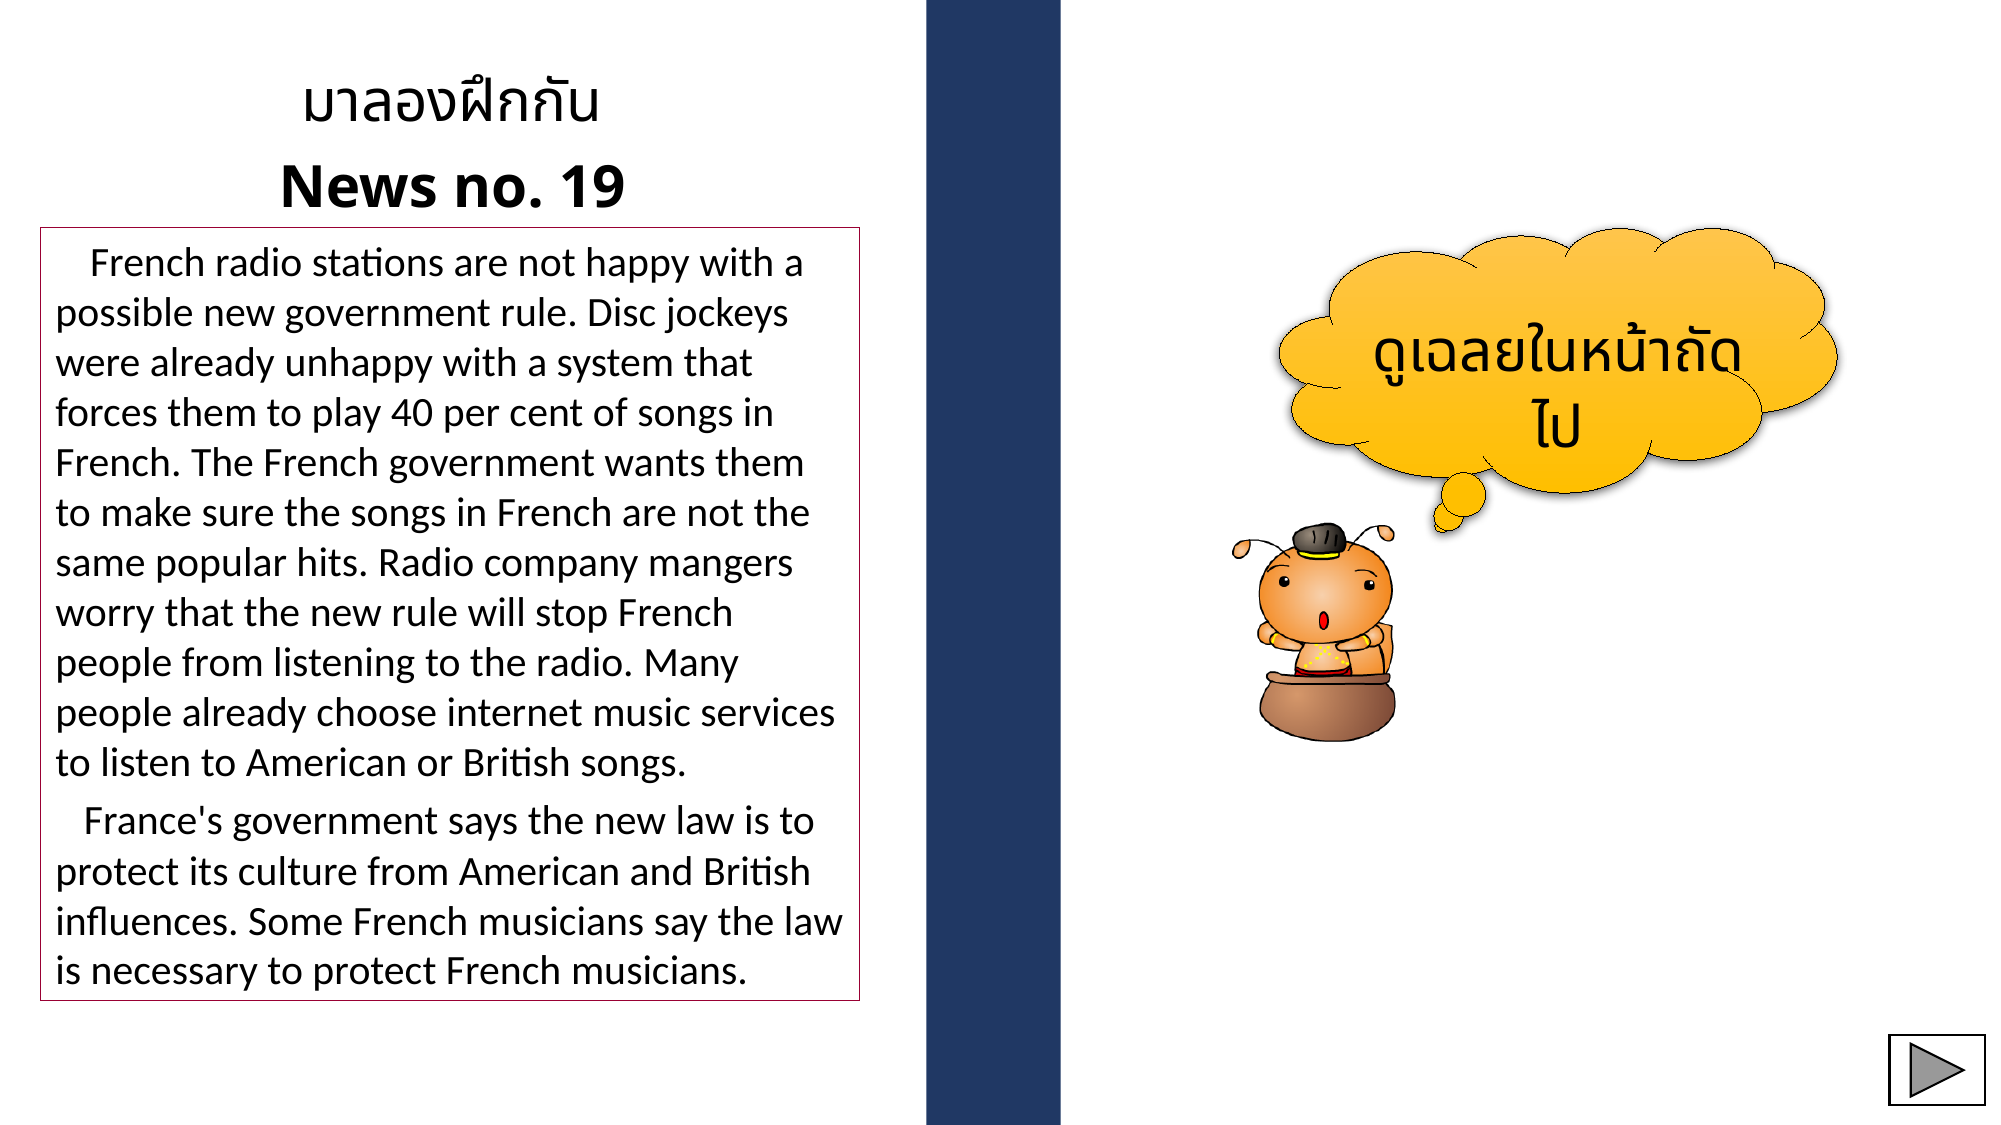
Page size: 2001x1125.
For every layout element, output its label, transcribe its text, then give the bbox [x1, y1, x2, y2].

table_header มาลองฝึกกัน News no. 19 [239, 62, 665, 227]
text_box French radio stations are not happy with a possible new government rule. Disc jockeys were already unhappy with a system that forces them to play 40 per cent of songs in French. The French government wants them to make sure the songs in French are not the same popular hits. Radio company mangers worry that the new rule will stop French people from listening to the radio. Many people already choose internet music services to listen to American or British songs. France's government says the new law is to protect its culture from American and British influences. Some French musicians say the law is necessary to protect French musicians. [40, 227, 860, 1001]
text_box [1387, 467, 1638, 531]
text_box [1888, 1034, 1986, 1106]
text_box [1279, 228, 1838, 446]
table_header ดูเฉลยในหน้าถัดไป [1347, 312, 1770, 467]
picture [1200, 492, 1450, 766]
text_box [925, 0, 1062, 1125]
